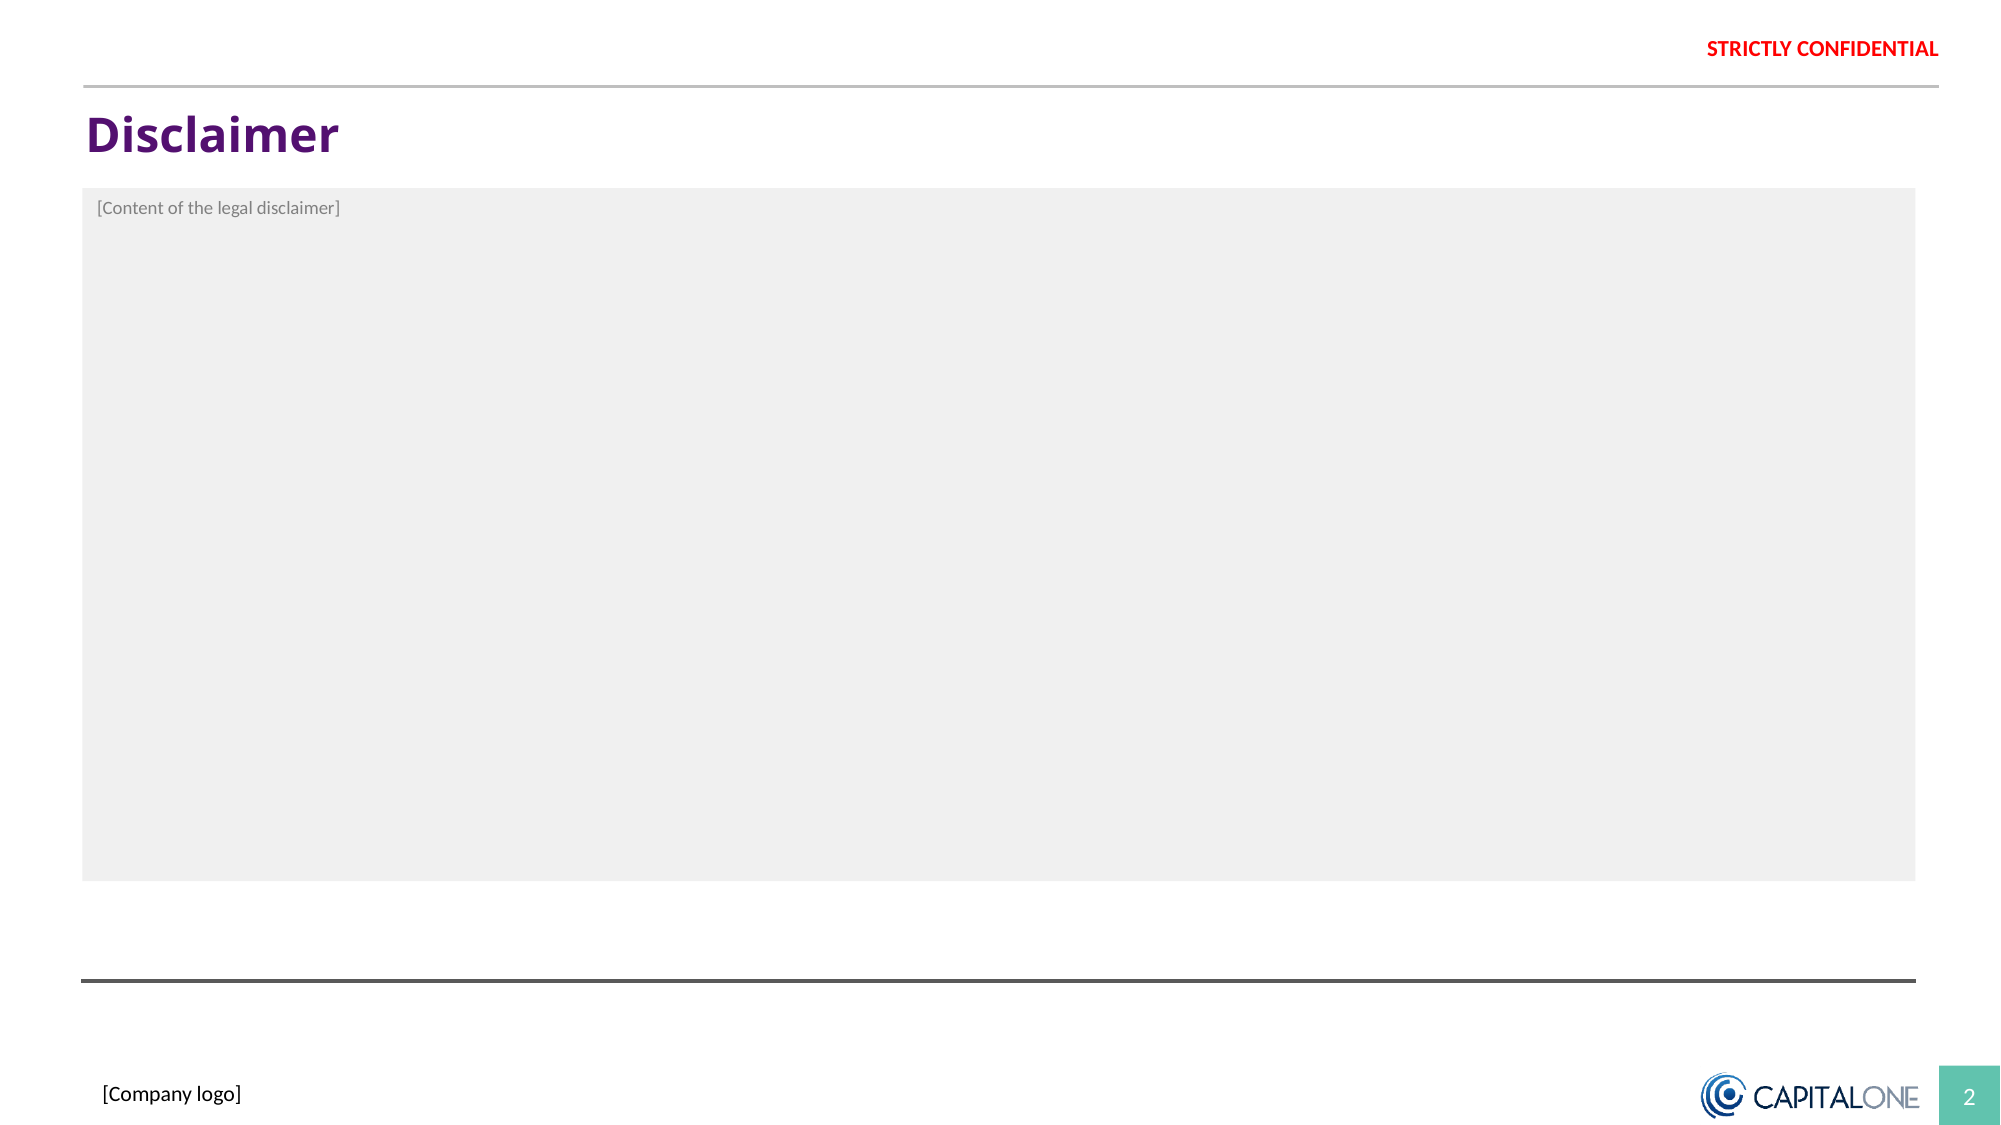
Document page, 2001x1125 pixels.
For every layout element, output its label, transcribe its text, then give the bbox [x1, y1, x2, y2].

text_box Disclaimer [70, 77, 1045, 184]
picture [1700, 1066, 1933, 1125]
text_box [Content of the legal disclaimer] [81, 187, 1916, 882]
text_box [81, 979, 1916, 983]
